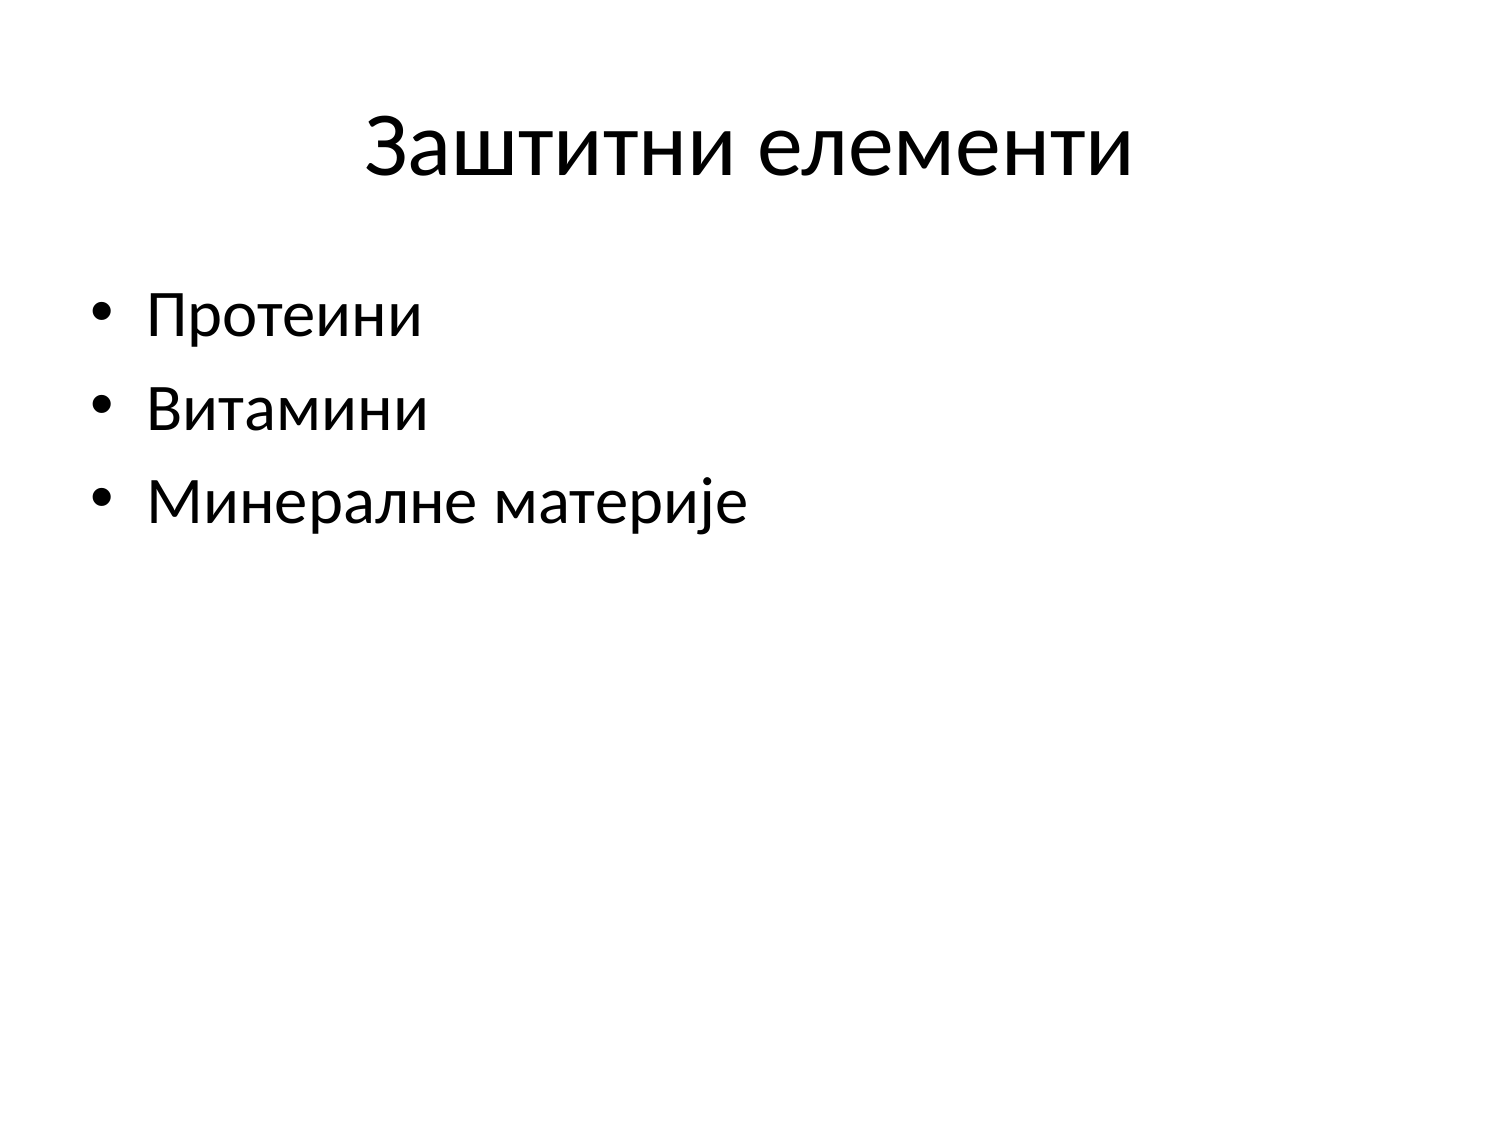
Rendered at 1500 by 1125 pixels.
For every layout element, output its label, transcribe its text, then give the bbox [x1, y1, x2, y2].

title Заштитни елементи [75, 45, 1425, 233]
list Протеини Витамини Минералне материје [75, 262, 1425, 1005]
